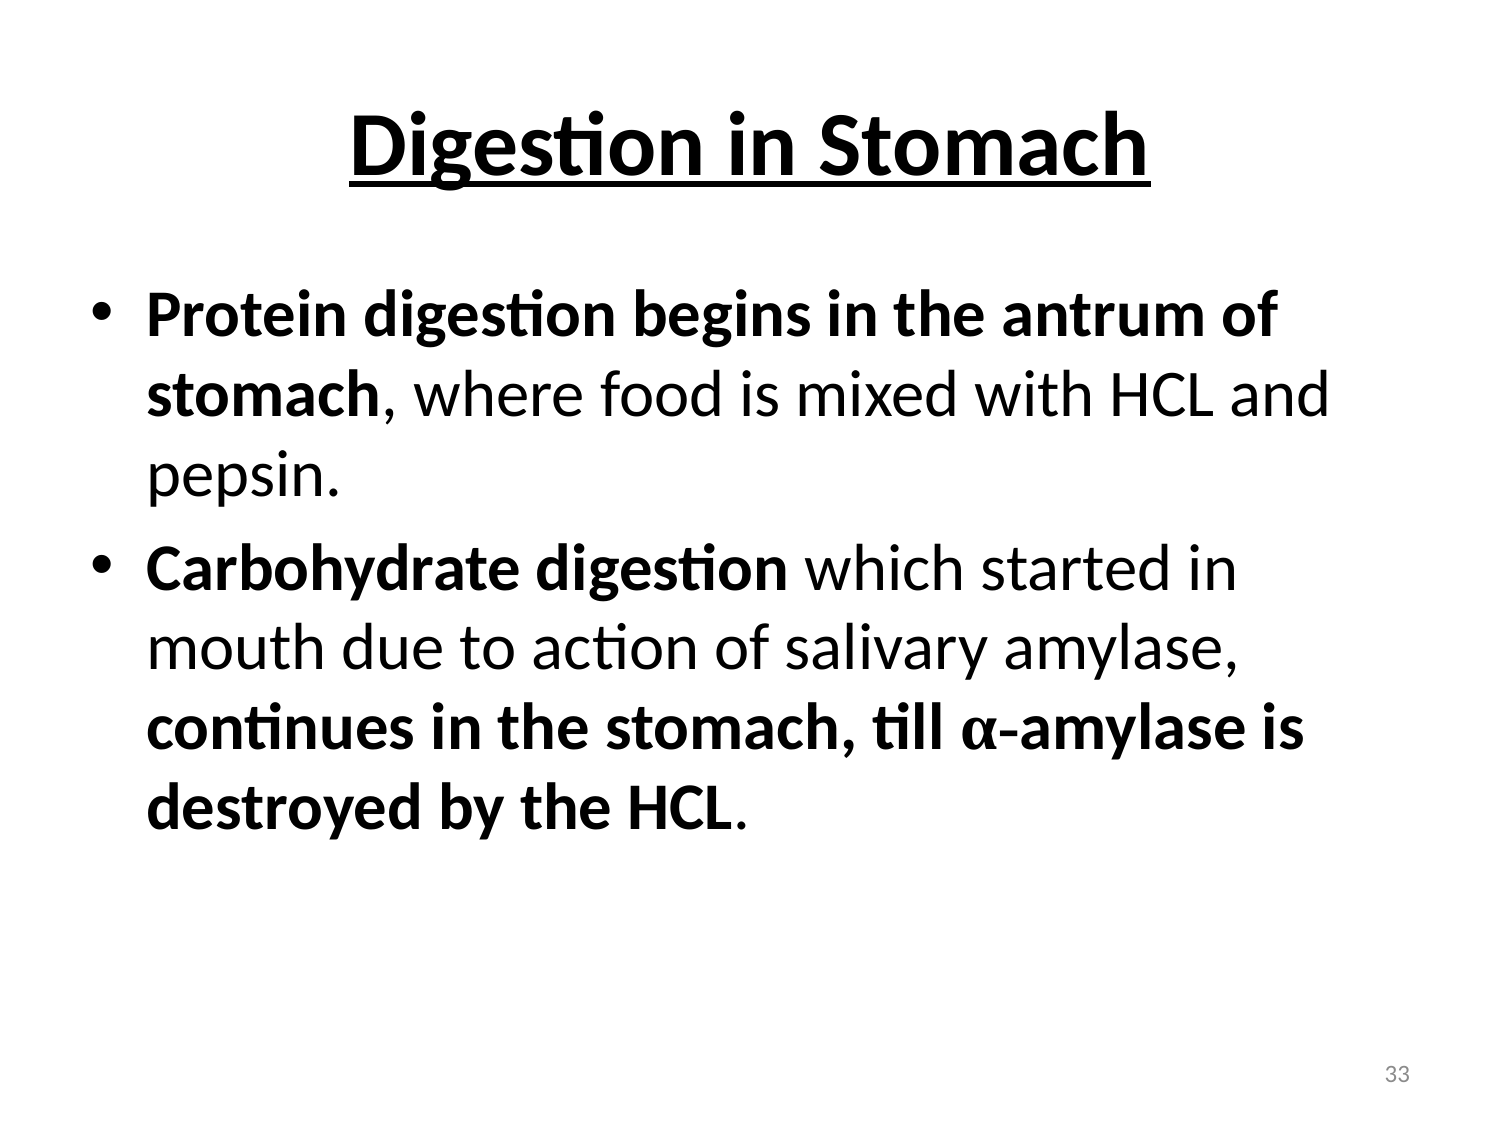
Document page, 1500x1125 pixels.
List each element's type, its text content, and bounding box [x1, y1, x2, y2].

slide_number 33 [1074, 1042, 1425, 1103]
title Digestion in Stomach [75, 45, 1425, 233]
list Protein digestion begins in the antrum of stomach, where food is mixed with HCL and pepsin. Carbohydrate digestion which started in mouth due to action of salivary amylase, continues in the stomach, till α-amylase is destroyed by the HCL. [75, 262, 1425, 1005]
